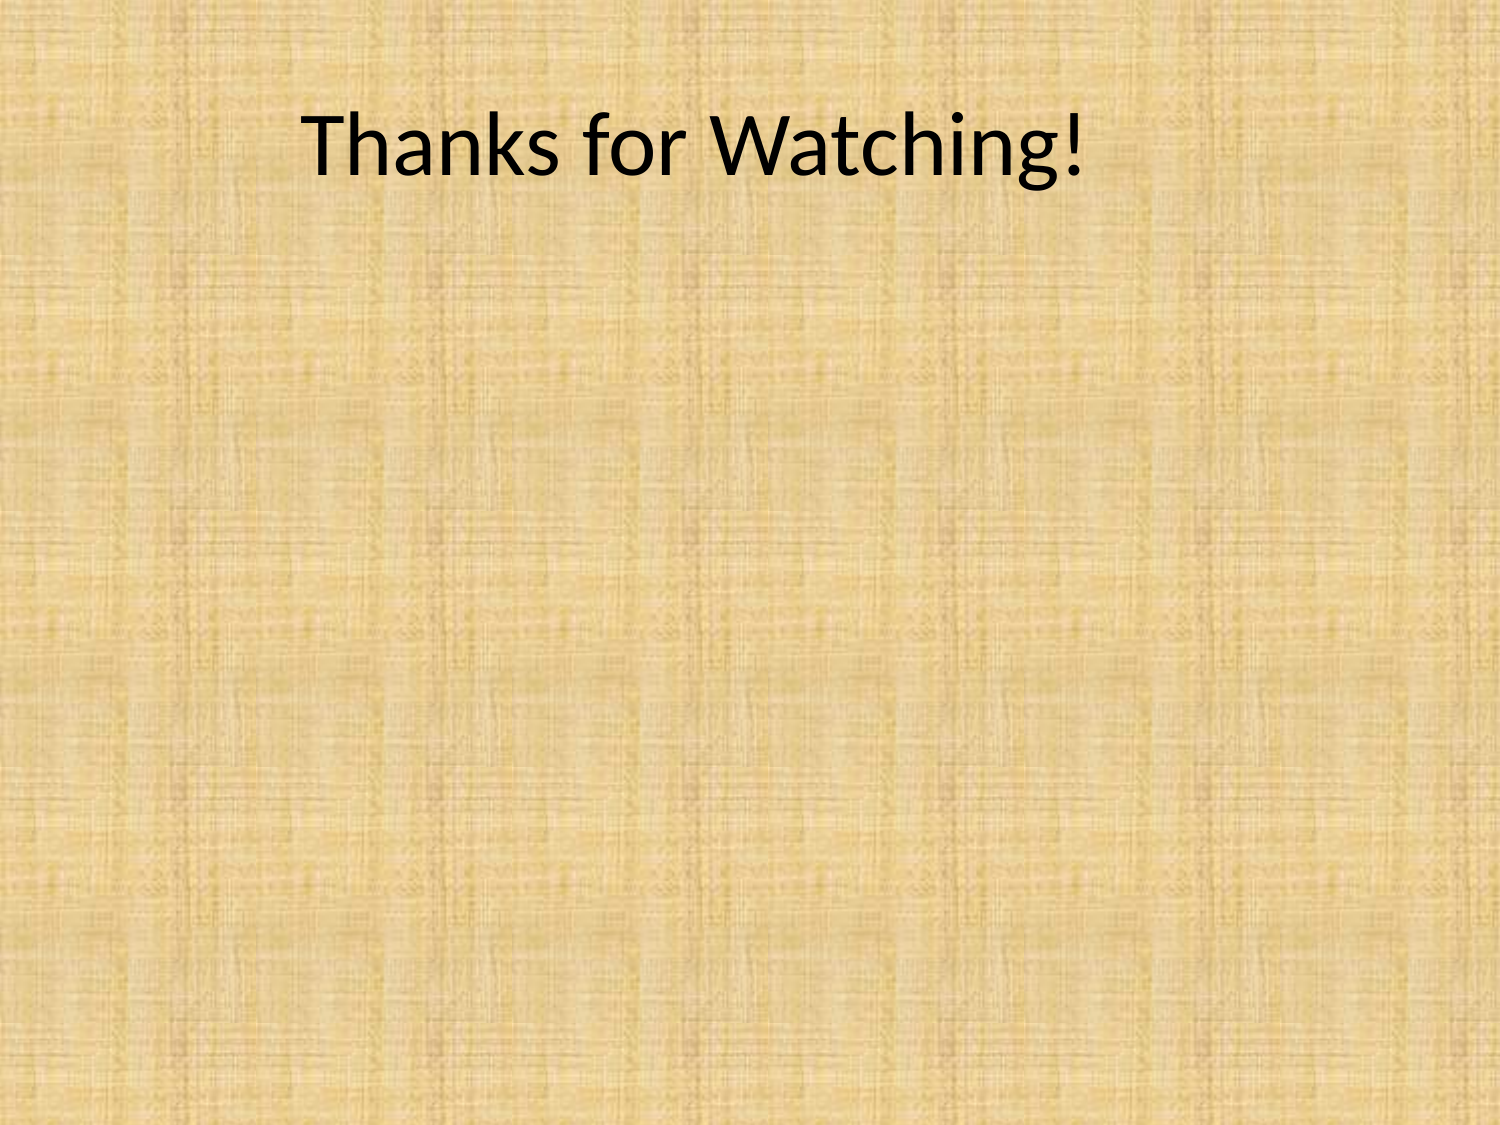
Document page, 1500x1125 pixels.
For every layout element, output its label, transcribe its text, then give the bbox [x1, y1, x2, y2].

picture [0, 0, 1500, 1125]
title Thanks for Watching! [75, 45, 1425, 233]
